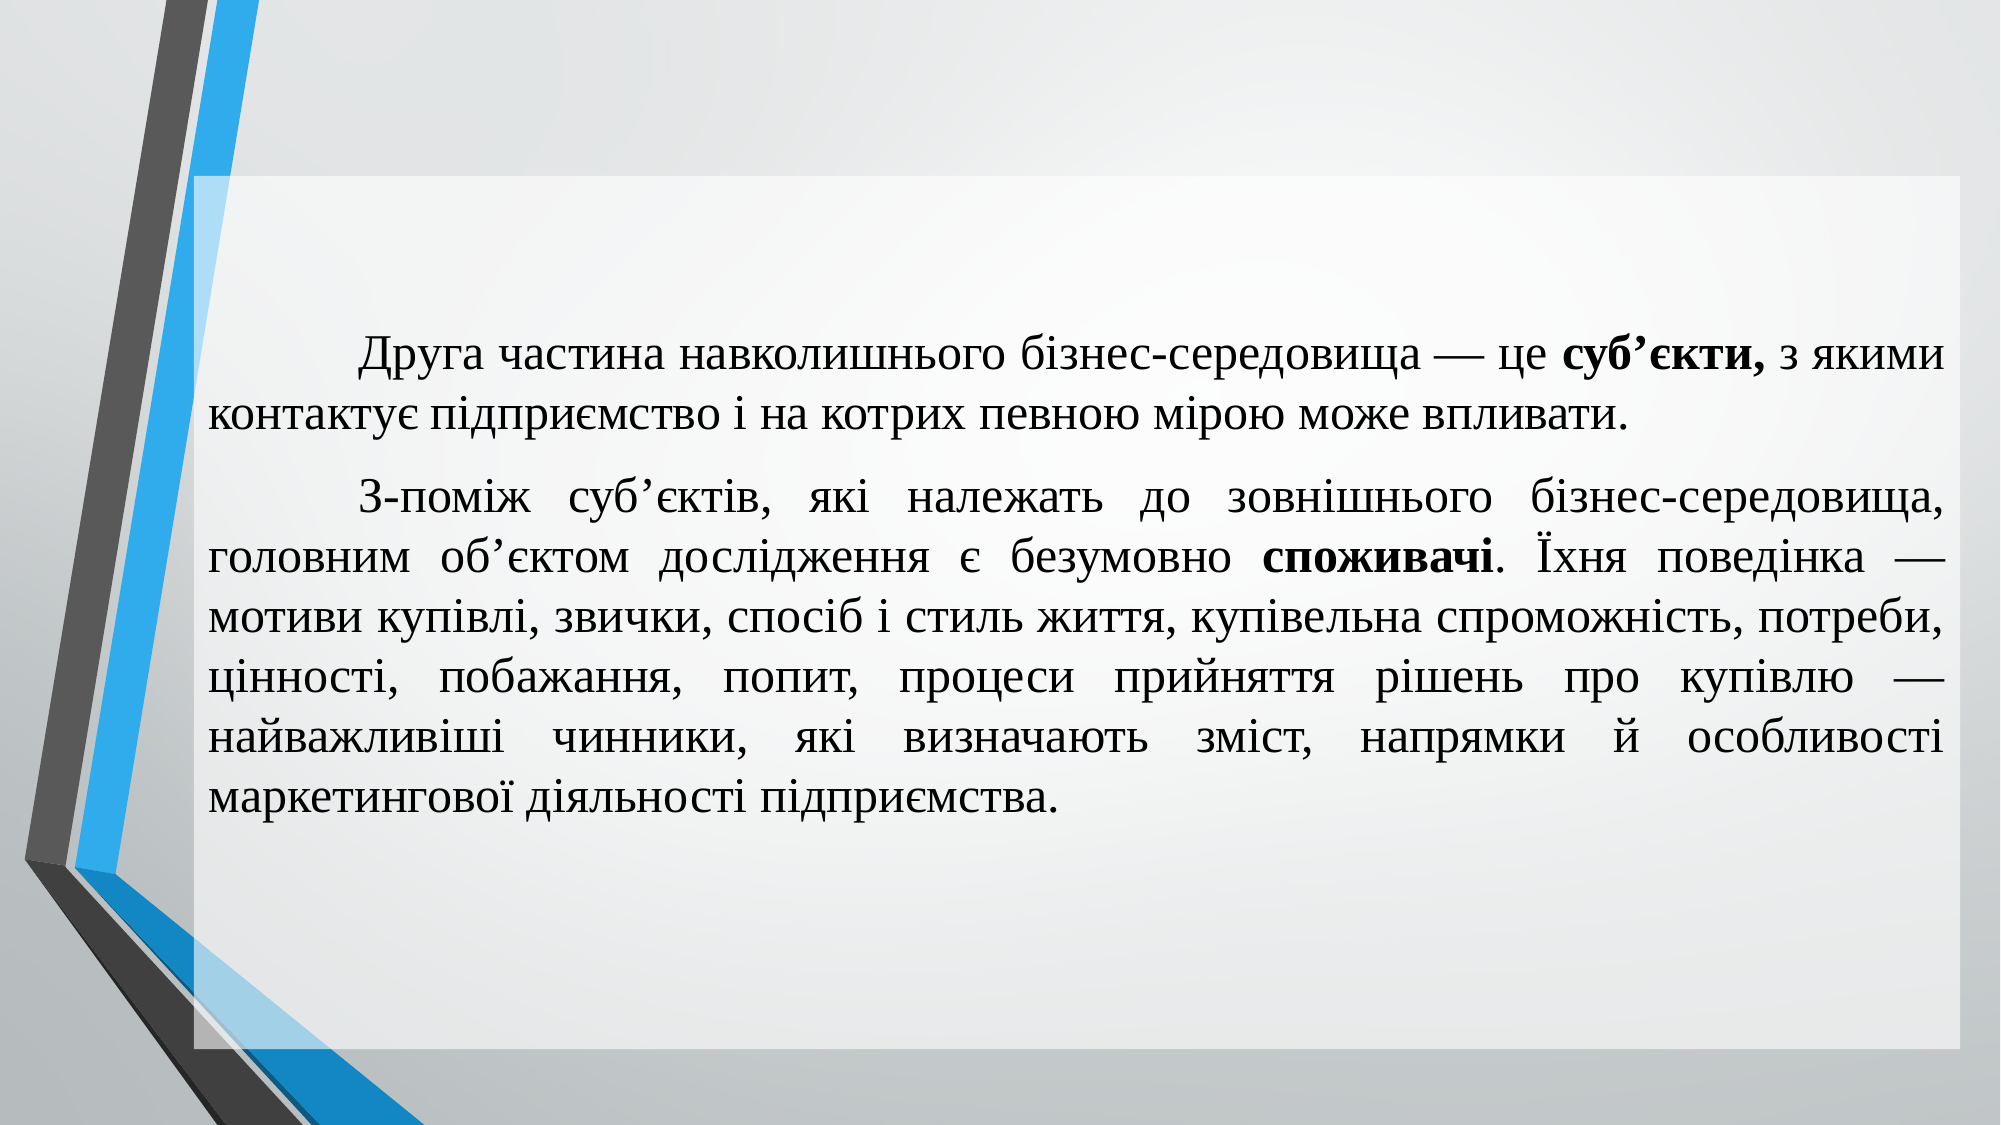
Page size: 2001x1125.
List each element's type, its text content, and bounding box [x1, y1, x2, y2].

list Друга частина навколишнього бізнес-середовища — це су­б’єкти, з якими контактує підприємство і на котрих певною мірою може впливати. З-поміж суб’єктів, які належать до зовнішнього бізнес-сере­довища, головним об’єктом дослідження є безумовно споживачі. Їхня поведінка — мотиви купівлі, звички, спосіб і стиль життя, купівельна спроможність, потреби, цінності, побажання, попит, процеси прийняття рішень про купівлю — найважливіші чинники, які визначають зміст, напрямки й особливості маркетингової діяльності підприємства. [193, 175, 1961, 1050]
